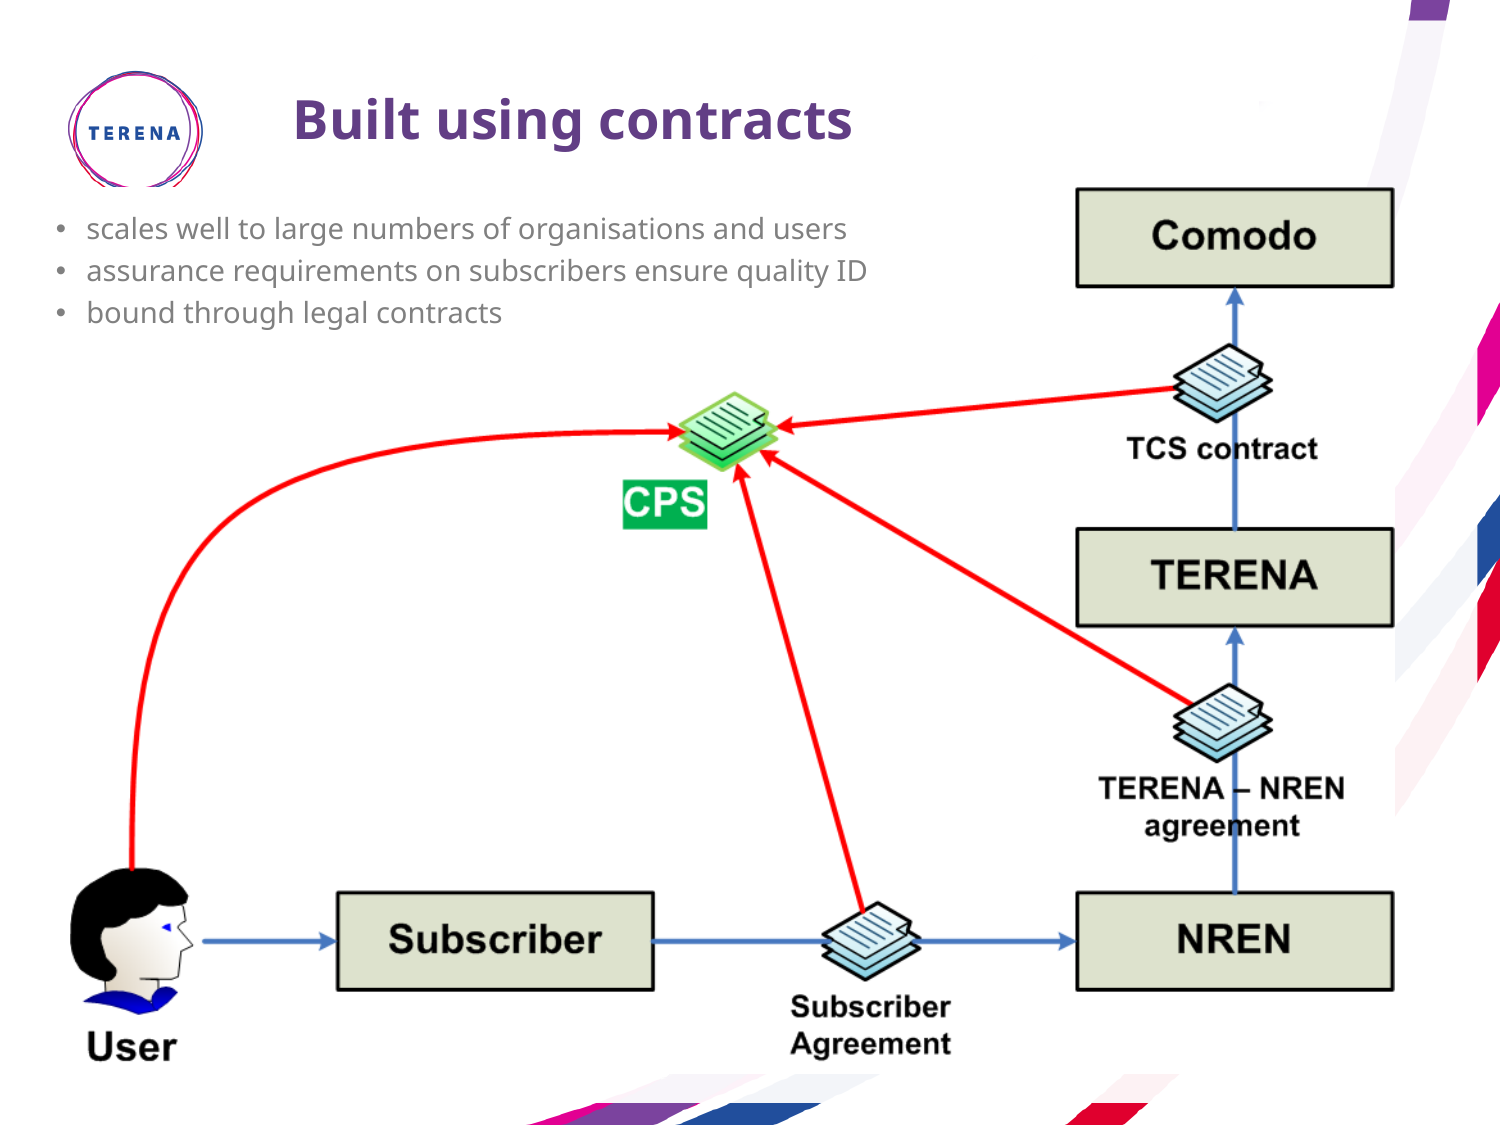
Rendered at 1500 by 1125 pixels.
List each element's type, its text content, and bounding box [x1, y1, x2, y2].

title Built using contracts [277, 78, 1432, 188]
text_box scales well to large numbers of organisations and users assurance requirements on subscribers ensure quality ID bound through legal contracts [41, 196, 65, 337]
picture [0, 0, 1500, 1125]
